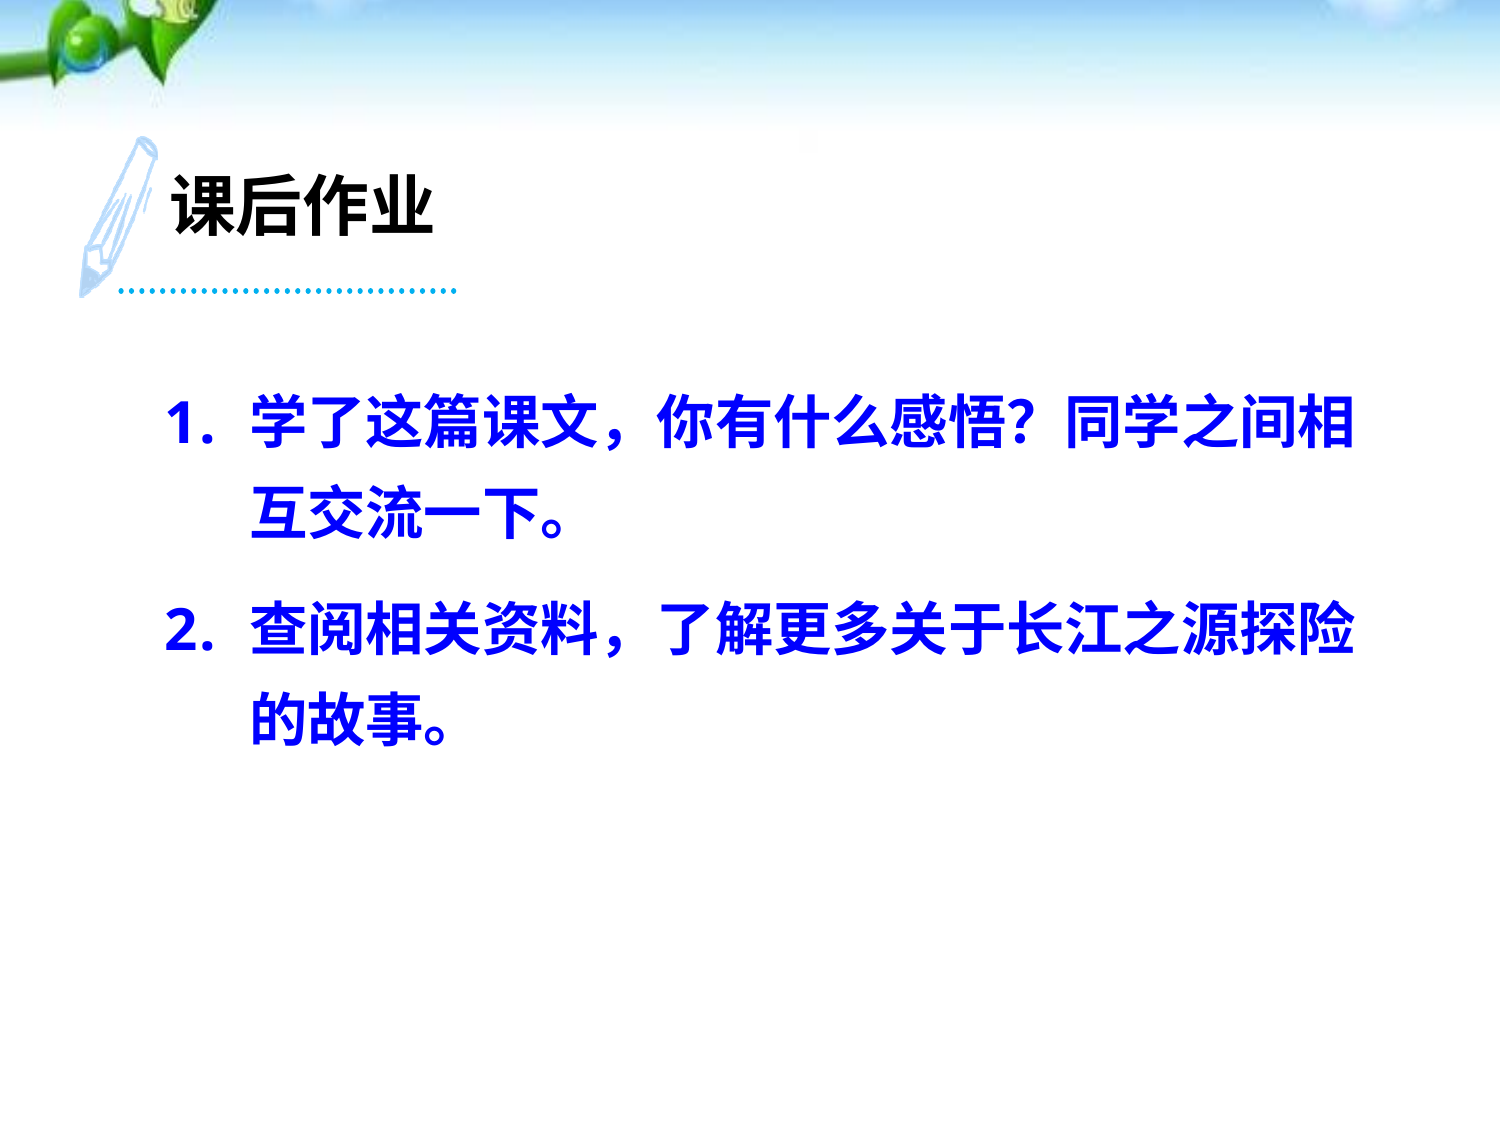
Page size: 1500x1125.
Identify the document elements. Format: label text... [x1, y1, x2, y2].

text_box 学了这篇课文，你有什么感悟？同学之间相互交流一下。 查阅相关资料，了解更多关于长江之源探险的故事。 [149, 356, 1428, 761]
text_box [79, 135, 466, 298]
picture [0, 0, 1500, 1125]
